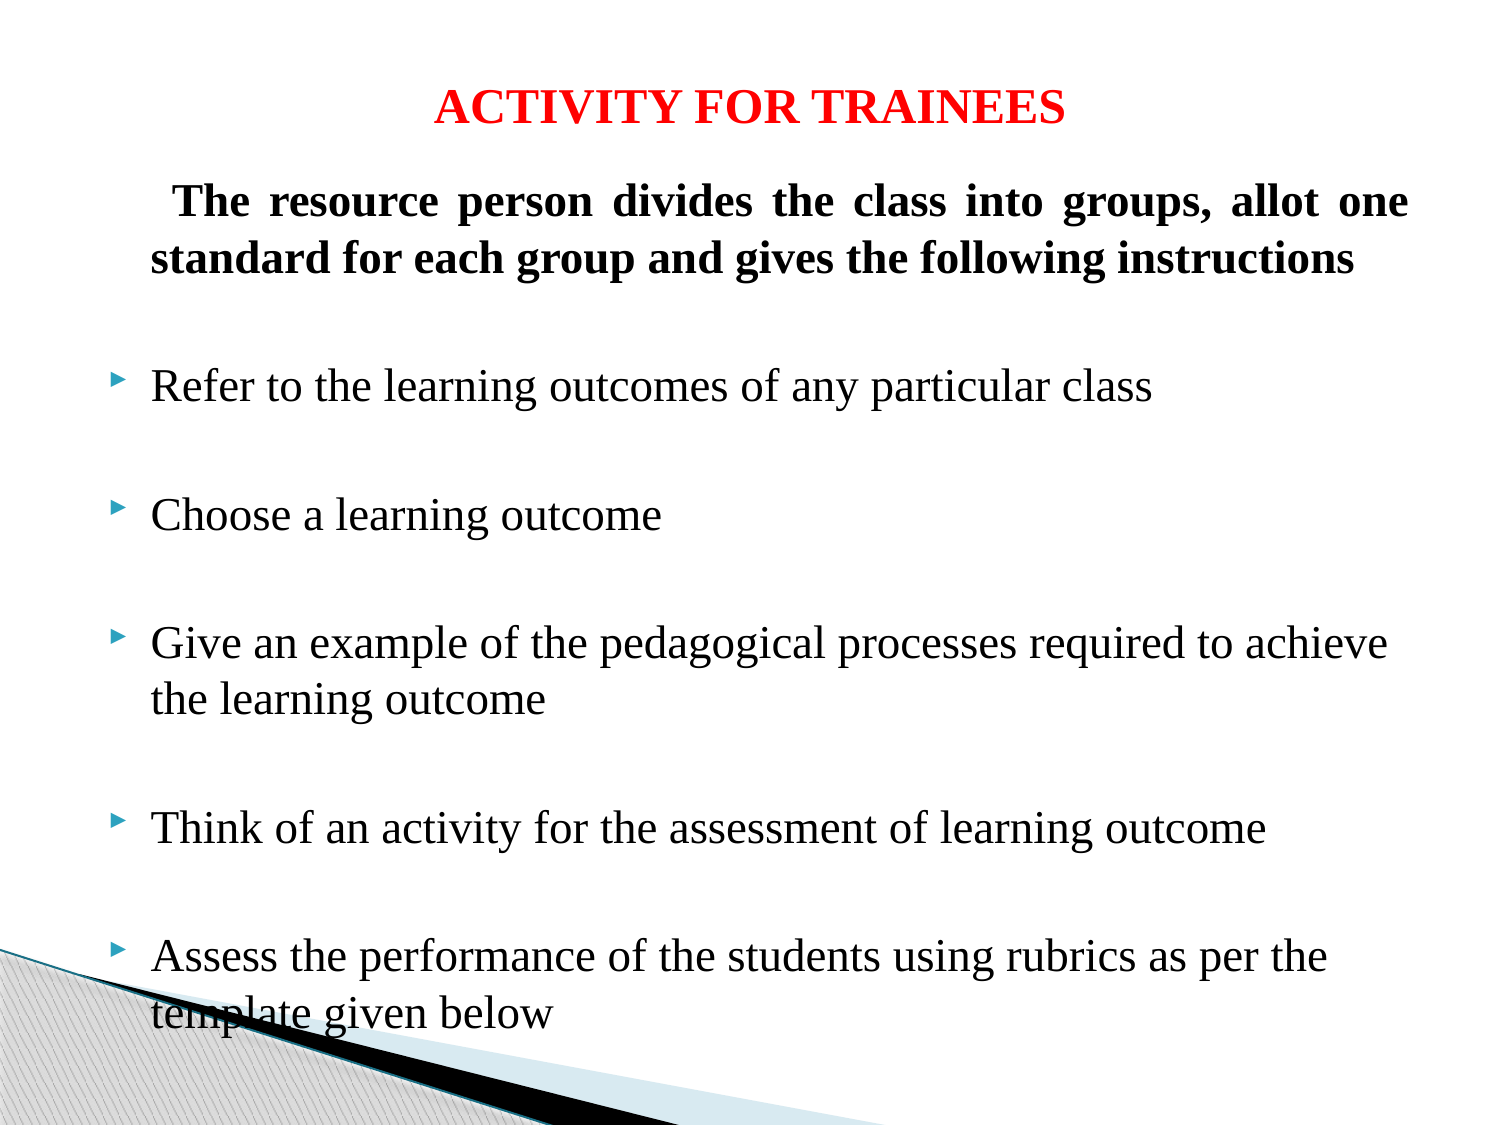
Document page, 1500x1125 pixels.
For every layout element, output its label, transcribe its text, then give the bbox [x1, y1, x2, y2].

list The resource person divides the class into groups, allot one standard for each group and gives the following instructions Refer to the learning outcomes of any particular class Choose a learning outcome Give an example of the pedagogical processes required to achieve the learning outcome Think of an activity for the assessment of learning outcome Assess the performance of the students using rubrics as per the template given below [75, 163, 1425, 1063]
title ACTIVITY FOR TRAINEES [75, 45, 1425, 163]
